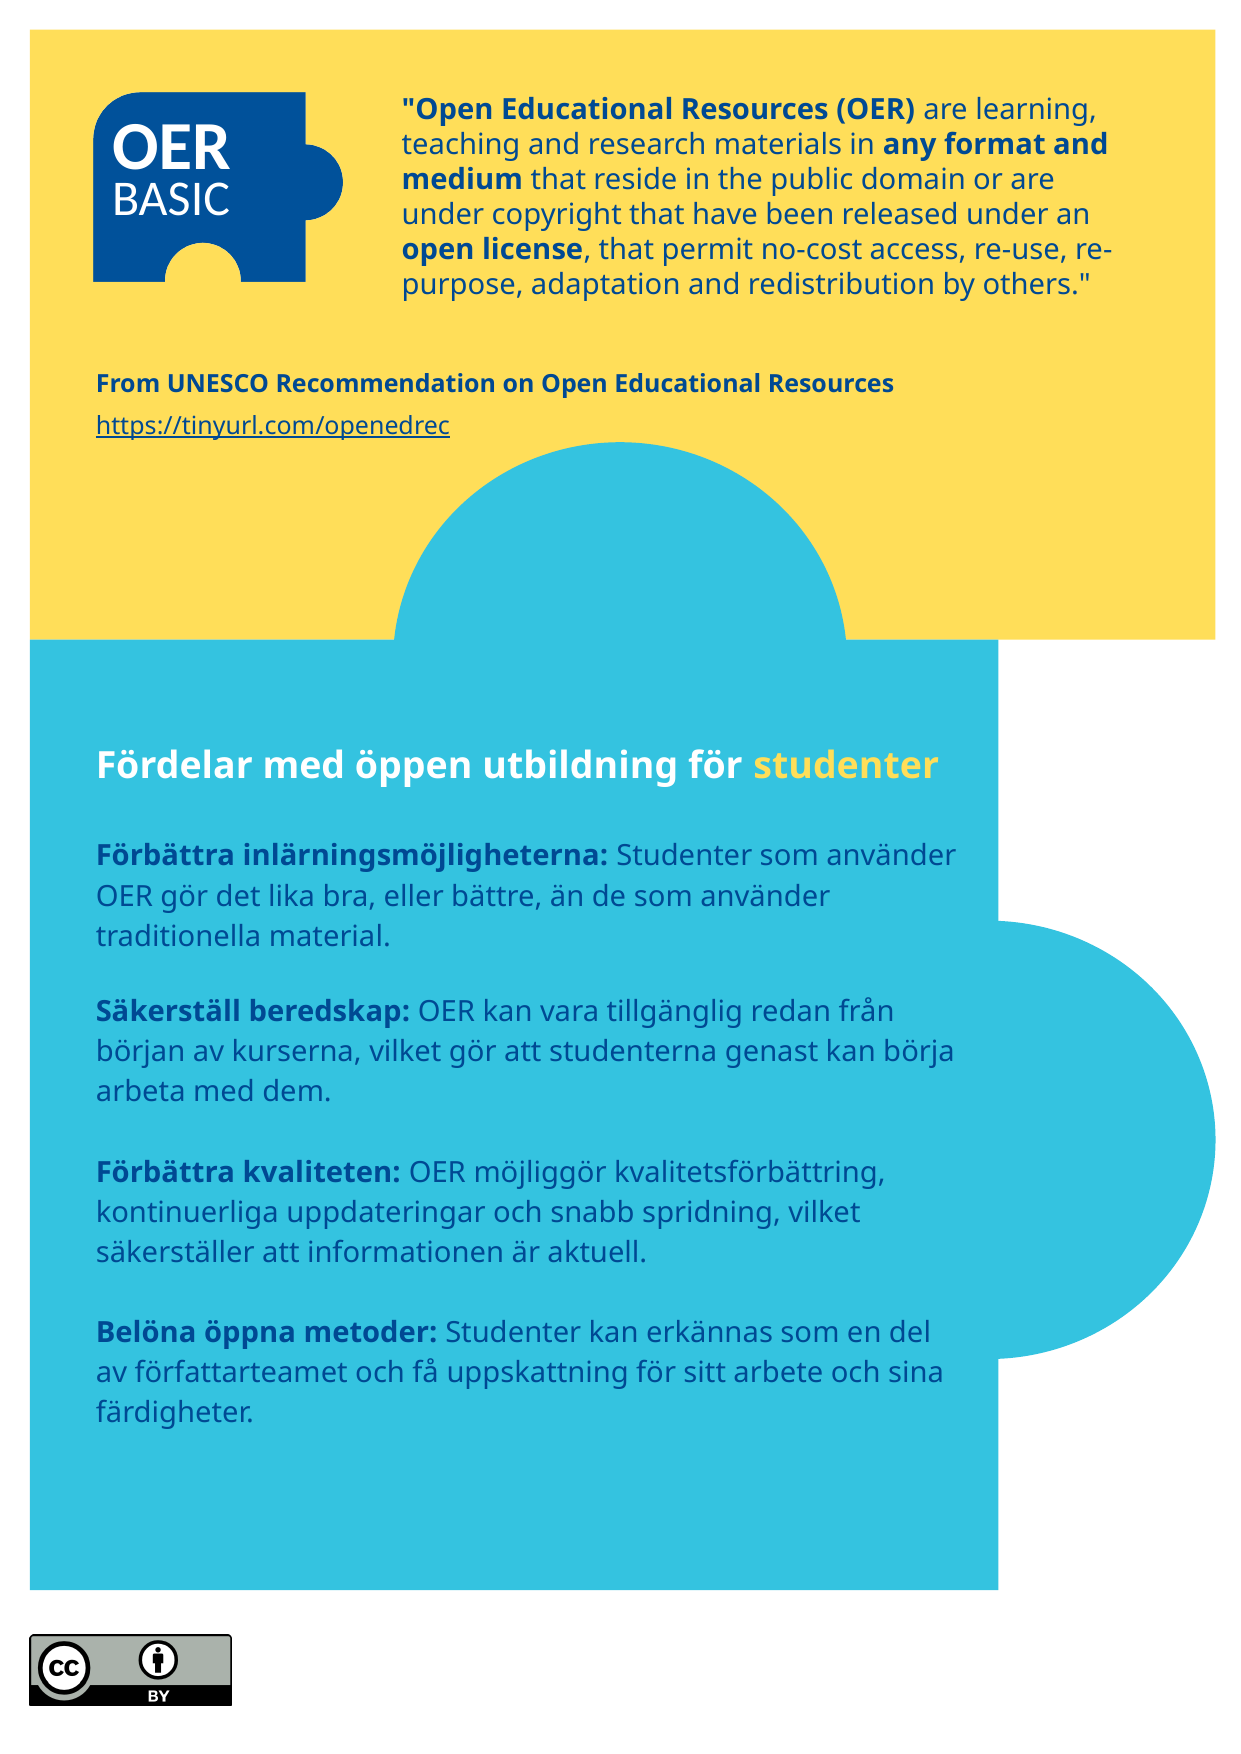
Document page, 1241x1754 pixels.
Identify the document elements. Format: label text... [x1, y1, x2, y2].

picture [93, 92, 343, 282]
text_box Fördelar med öppen utbildning för studenter Förbättra inlärningsmöjligheterna: Studenter som använder OER gör det lika bra, eller bättre, än de som använder traditionella material. Säkerställ beredskap: OER kan vara tillgänglig redan från början av kurserna, vilket gör att studenterna genast kan börja arbeta med dem. Förbättra kvaliteten: OER möjliggör kvalitetsförbättring, kontinuerliga uppdateringar och snabb spridning, vilket säkerställer att informationen är aktuell. Belöna öppna metoder: Studenter kan erkännas som en del av författarteamet och få uppskattning för sitt arbete och sina färdigheter. [80, 726, 976, 1479]
text_box "Open Educational Resources (OER) are learning, teaching and research materials in any format and medium that reside in the public domain or are under copyright that have been released under an open license, that permit no-cost access, re-use, re-purpose, adaptation and redistribution by others." [386, 75, 1147, 316]
text_box [976, 920, 1216, 1360]
text_box [29, 639, 999, 1591]
picture [29, 1634, 233, 1706]
text_box [29, 29, 1216, 639]
text_box [694, 453, 1216, 640]
text_box From UNESCO Recommendation on Open Educational Resources https://tinyurl.com/openedrec [80, 365, 1241, 453]
text_box [393, 453, 848, 726]
